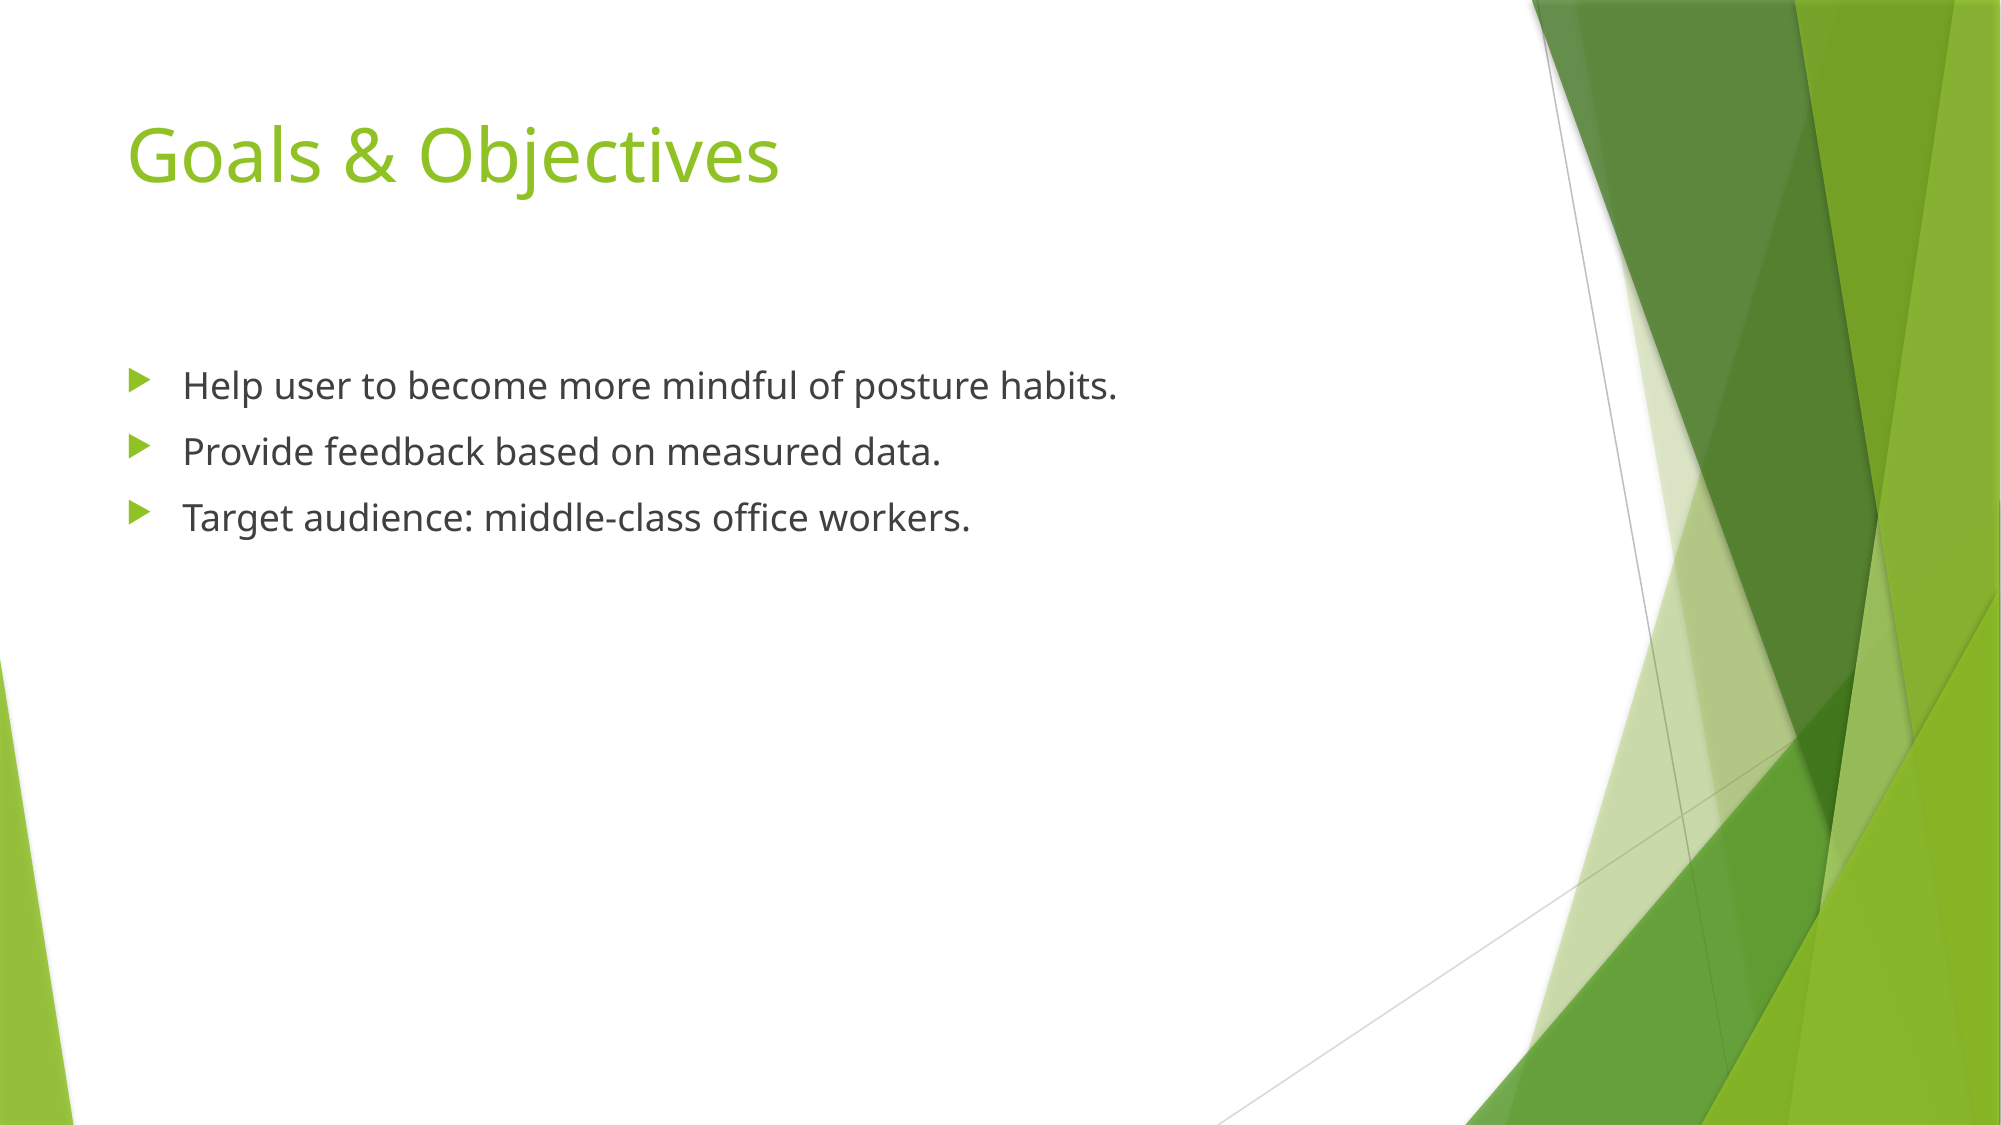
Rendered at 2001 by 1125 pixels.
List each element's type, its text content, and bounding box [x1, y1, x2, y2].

list Help user to become more mindful of posture habits. Provide feedback based on measured data. Target audience: middle-class office workers. [111, 354, 1522, 992]
title Goals & Objectives [111, 99, 1522, 317]
